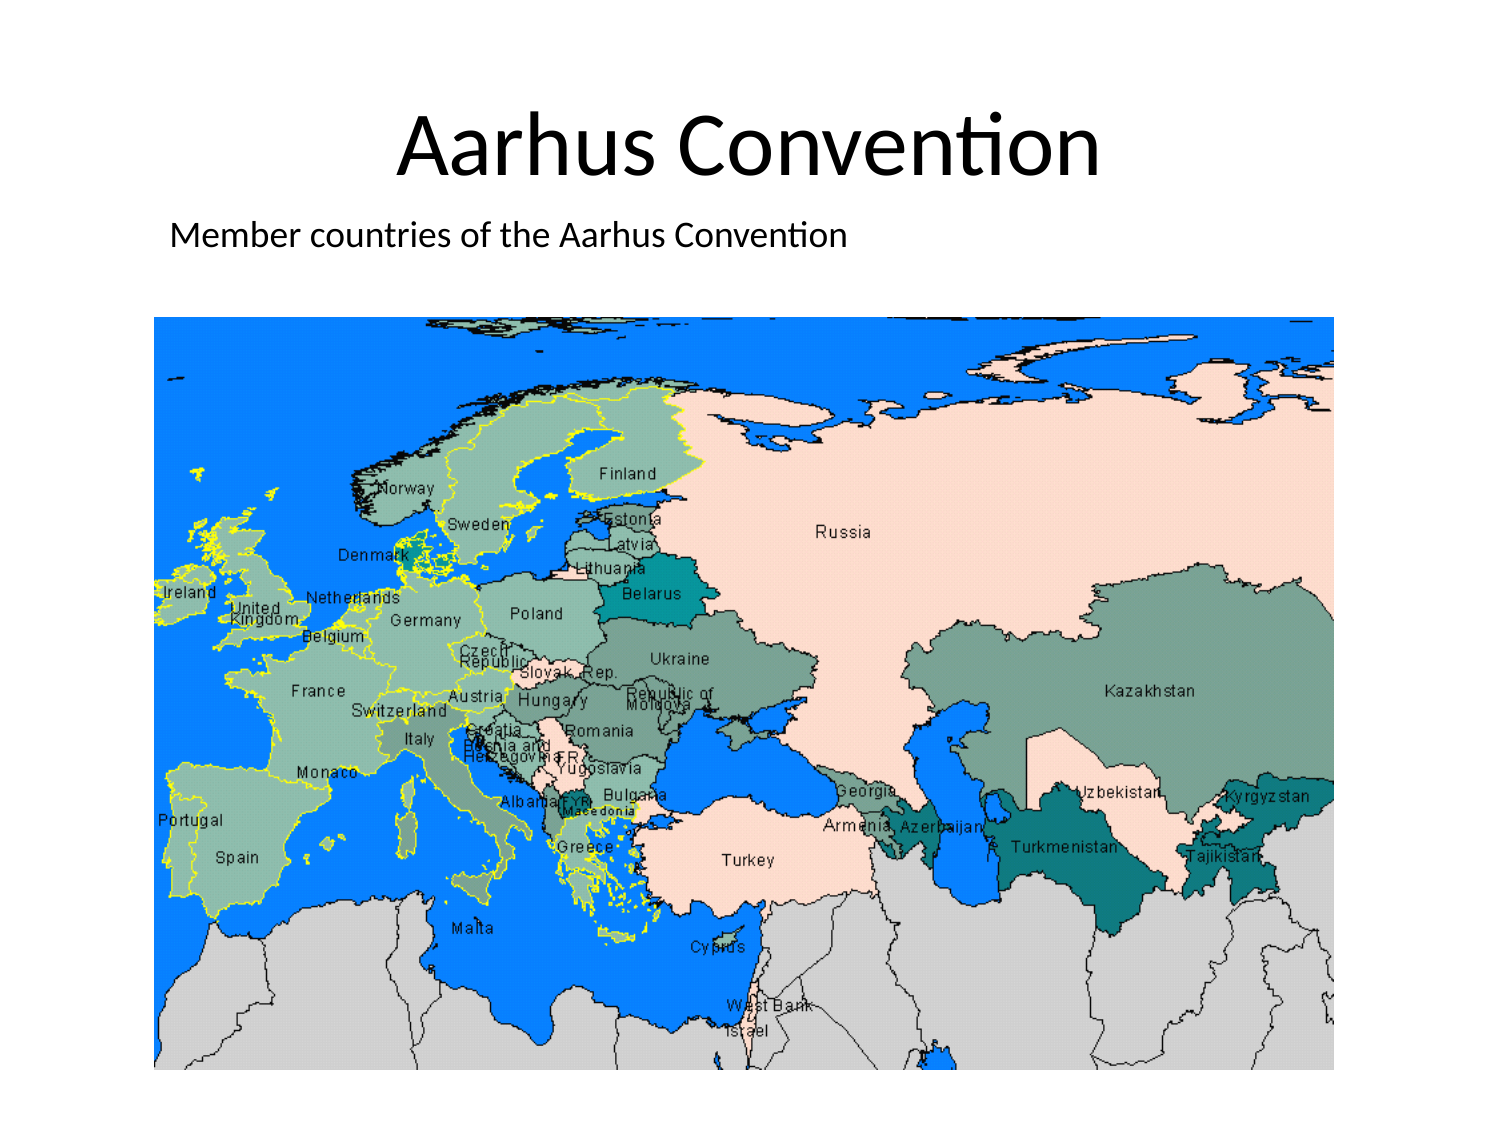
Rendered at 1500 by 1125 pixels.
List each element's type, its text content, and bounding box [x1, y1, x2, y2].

title Aarhus Convention [75, 45, 1425, 233]
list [154, 203, 1334, 1125]
